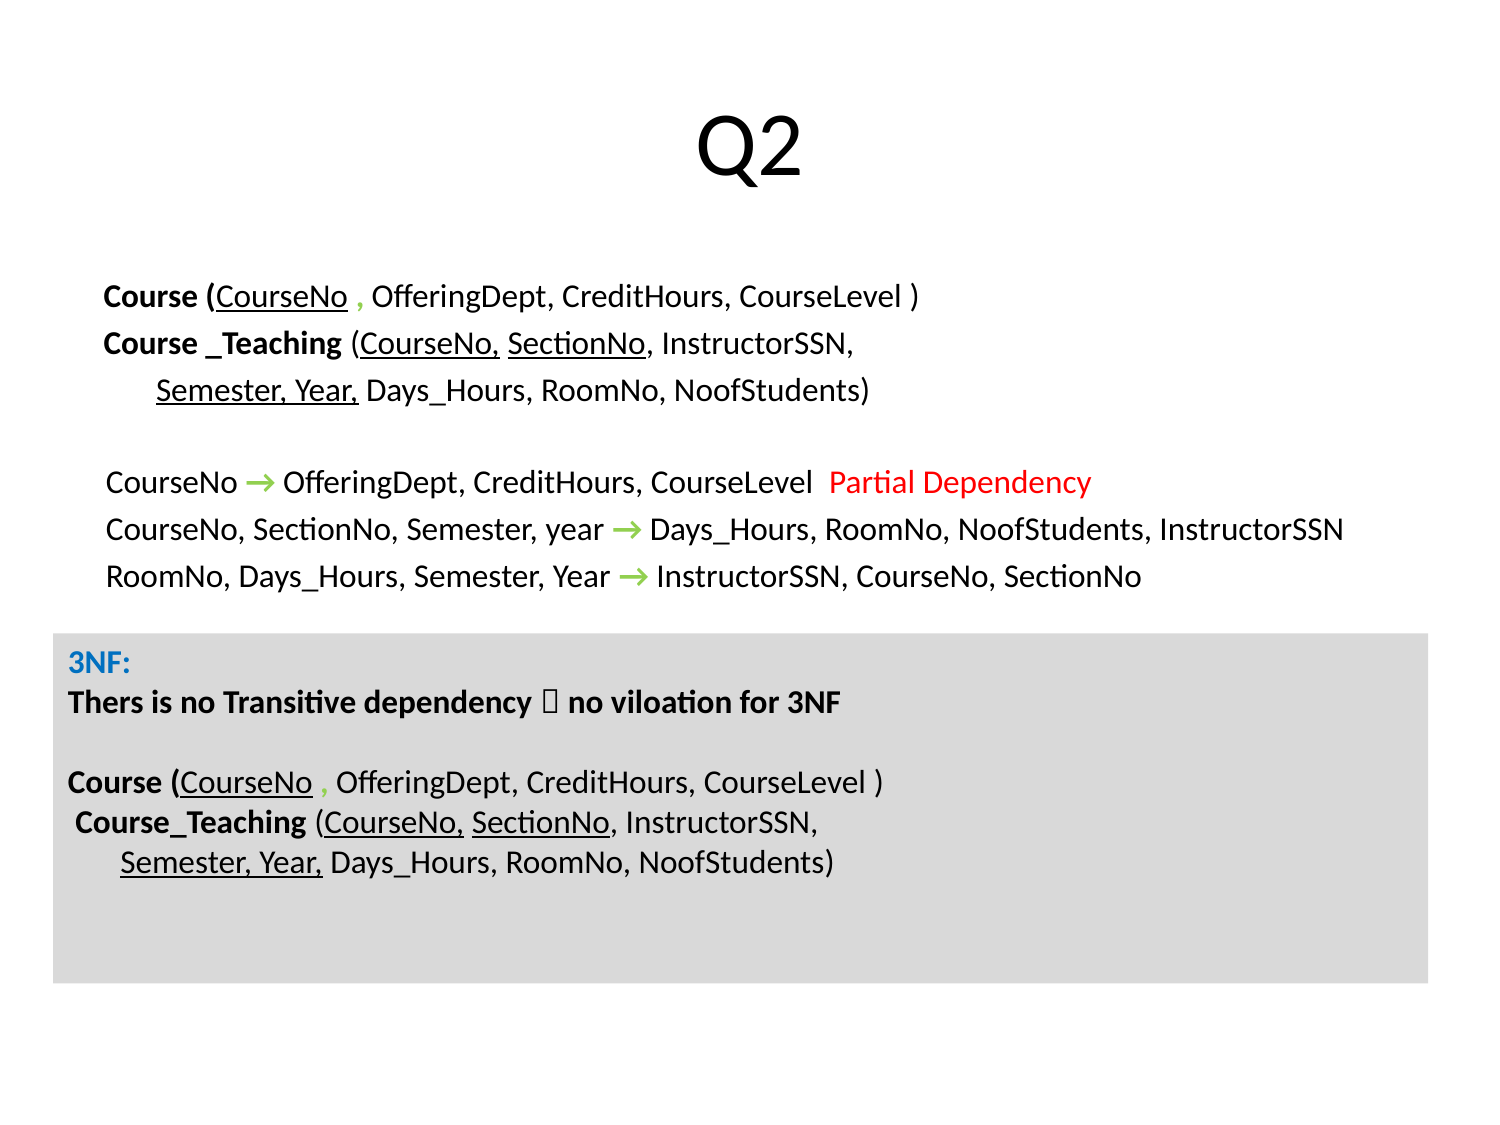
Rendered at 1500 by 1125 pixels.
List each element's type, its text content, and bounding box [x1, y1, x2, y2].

text_box 3NF: Thers is no Transitive dependency  no viloation for 3NF Course (CourseNo , OfferingDept, CreditHours, CourseLevel ) Course_Teaching (CourseNo, SectionNo, InstructorSSN, Semester, Year, Days_Hours, RoomNo, NoofStudents) [53, 633, 1429, 984]
title Q2 [75, 45, 1425, 233]
list Course (CourseNo , OfferingDept, CreditHours, CourseLevel ) Course _Teaching (CourseNo, SectionNo, InstructorSSN, Semester, Year, Days_Hours, RoomNo, NoofStudents) CourseNo → OfferingDept, CreditHours, CourseLevel Partial Dependency CourseNo, SectionNo, Semester, year → Days_Hours, RoomNo, NoofStudents, InstructorSSN RoomNo, Days_Hours, Semester, Year → InstructorSSN, CourseNo, SectionNo [88, 267, 1439, 1010]
